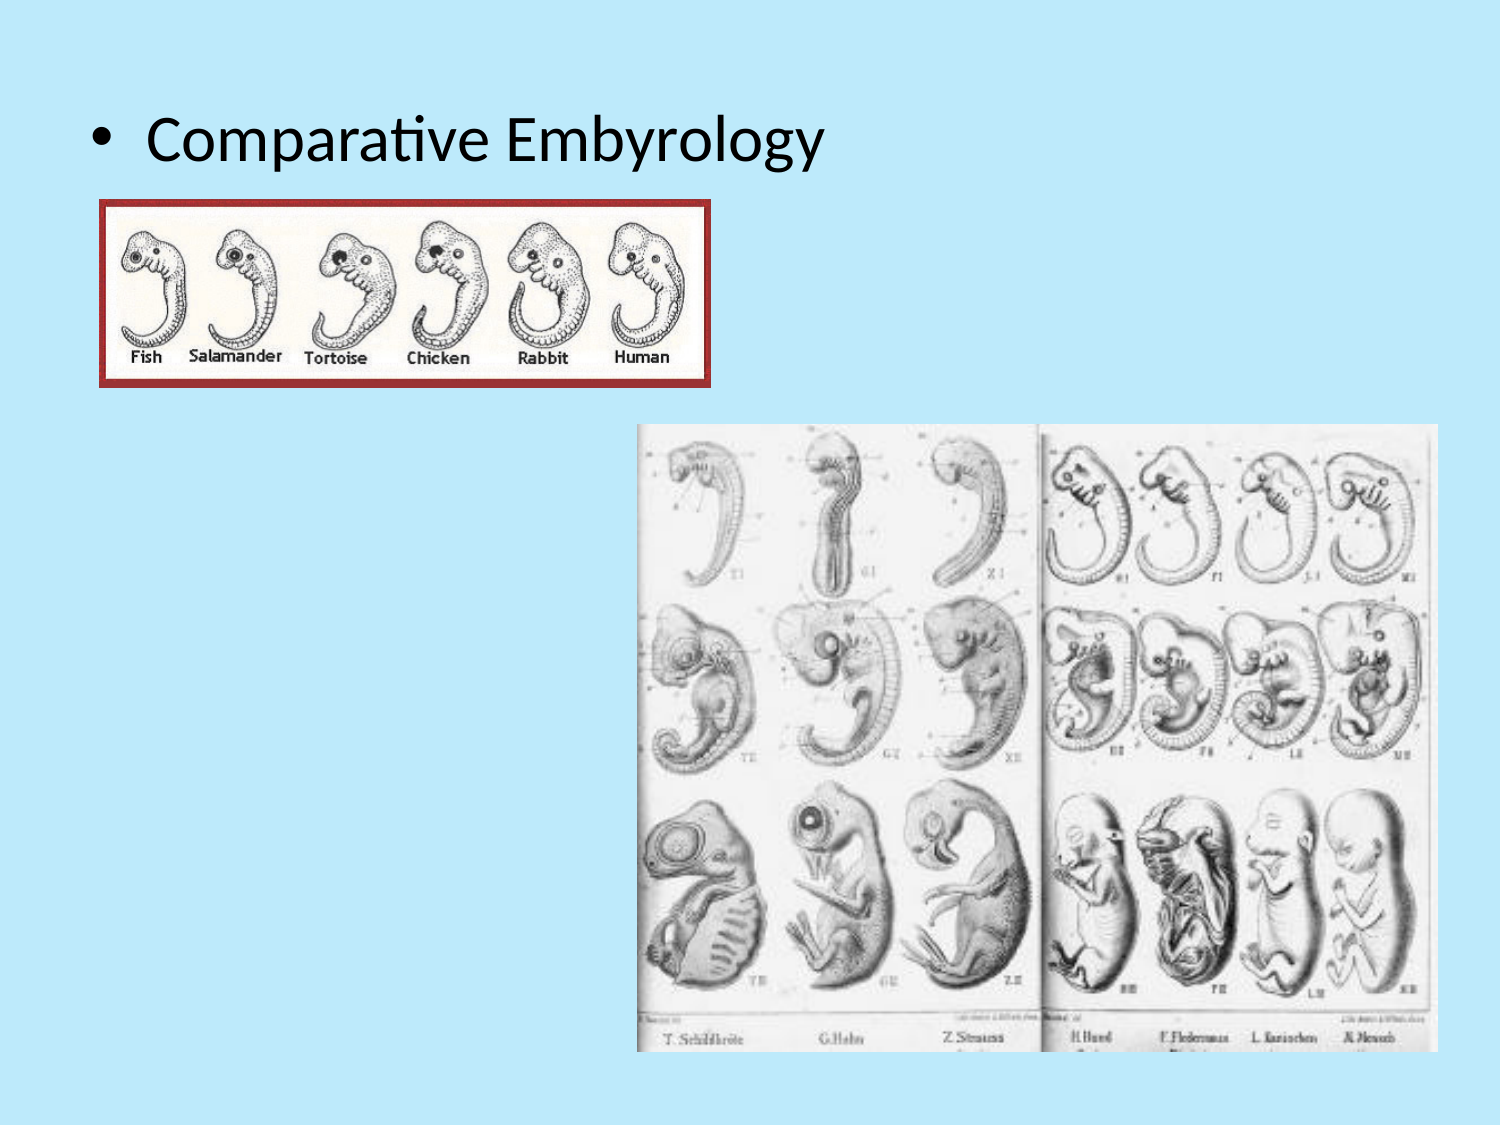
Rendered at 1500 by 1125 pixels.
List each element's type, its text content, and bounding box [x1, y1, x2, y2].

picture [637, 424, 1438, 1052]
picture [99, 199, 712, 388]
list Comparative Embyrology [75, 87, 1425, 1005]
